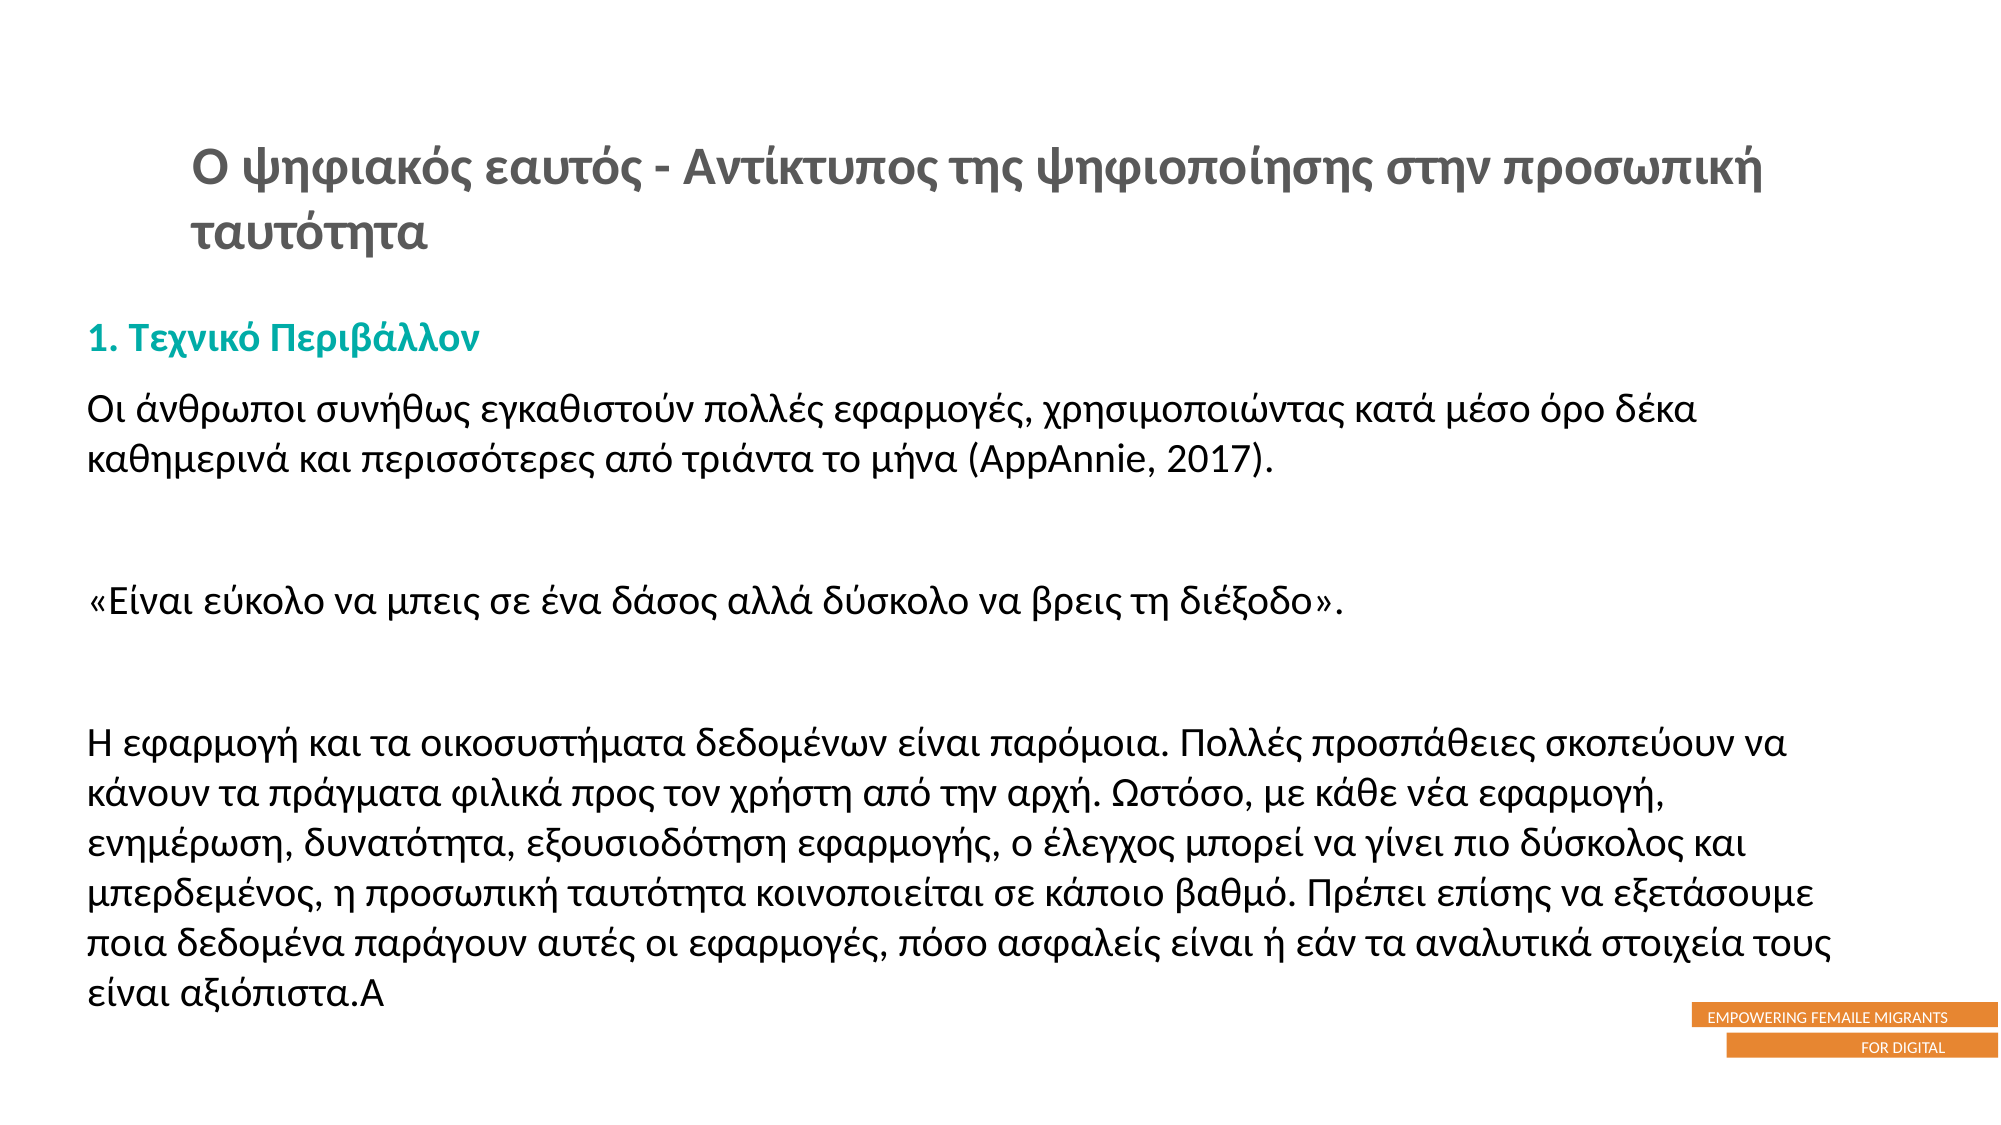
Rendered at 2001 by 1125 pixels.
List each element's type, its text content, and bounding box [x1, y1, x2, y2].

text_box 1. Τεχνικό Περιβάλλον Οι άνθρωποι συνήθως εγκαθιστούν πολλές εφαρμογές, χρησιμοποιώντας κατά μέσο όρο δέκα καθημερινά και περισσότερες από τριάντα το μήνα (AppAnnie, 2017). «Είναι εύκολο να μπεις σε ένα δάσος αλλά δύσκολο να βρεις τη διέξοδο». Η εφαρμογή και τα οικοσυστήματα δεδομένων είναι παρόμοια. Πολλές προσπάθειες σκοπεύουν να κάνουν τα πράγματα φιλικά προς τον χρήστη από την αρχή. Ωστόσο, με κάθε νέα εφαρμογή, ενημέρωση, δυνατότητα, εξουσιοδότηση εφαρμογής, ο έλεγχος μπορεί να γίνει πιο δύσκολος και μπερδεμένος, η προσωπική ταυτότητα κοινοποιείται σε κάποιο βαθμό. Πρέπει επίσης να εξετάσουμε ποια δεδομένα παράγουν αυτές οι εφαρμογές, πόσο ασφαλείς είναι ή εάν τα αναλυτικά στοιχεία τους είναι αξιόπιστα.Α [72, 302, 1868, 1029]
text_box Ο ψηφιακός εαυτός - Αντίκτυπος της ψηφιοποίησης στην προσωπική ταυτότητα [178, 123, 1917, 280]
